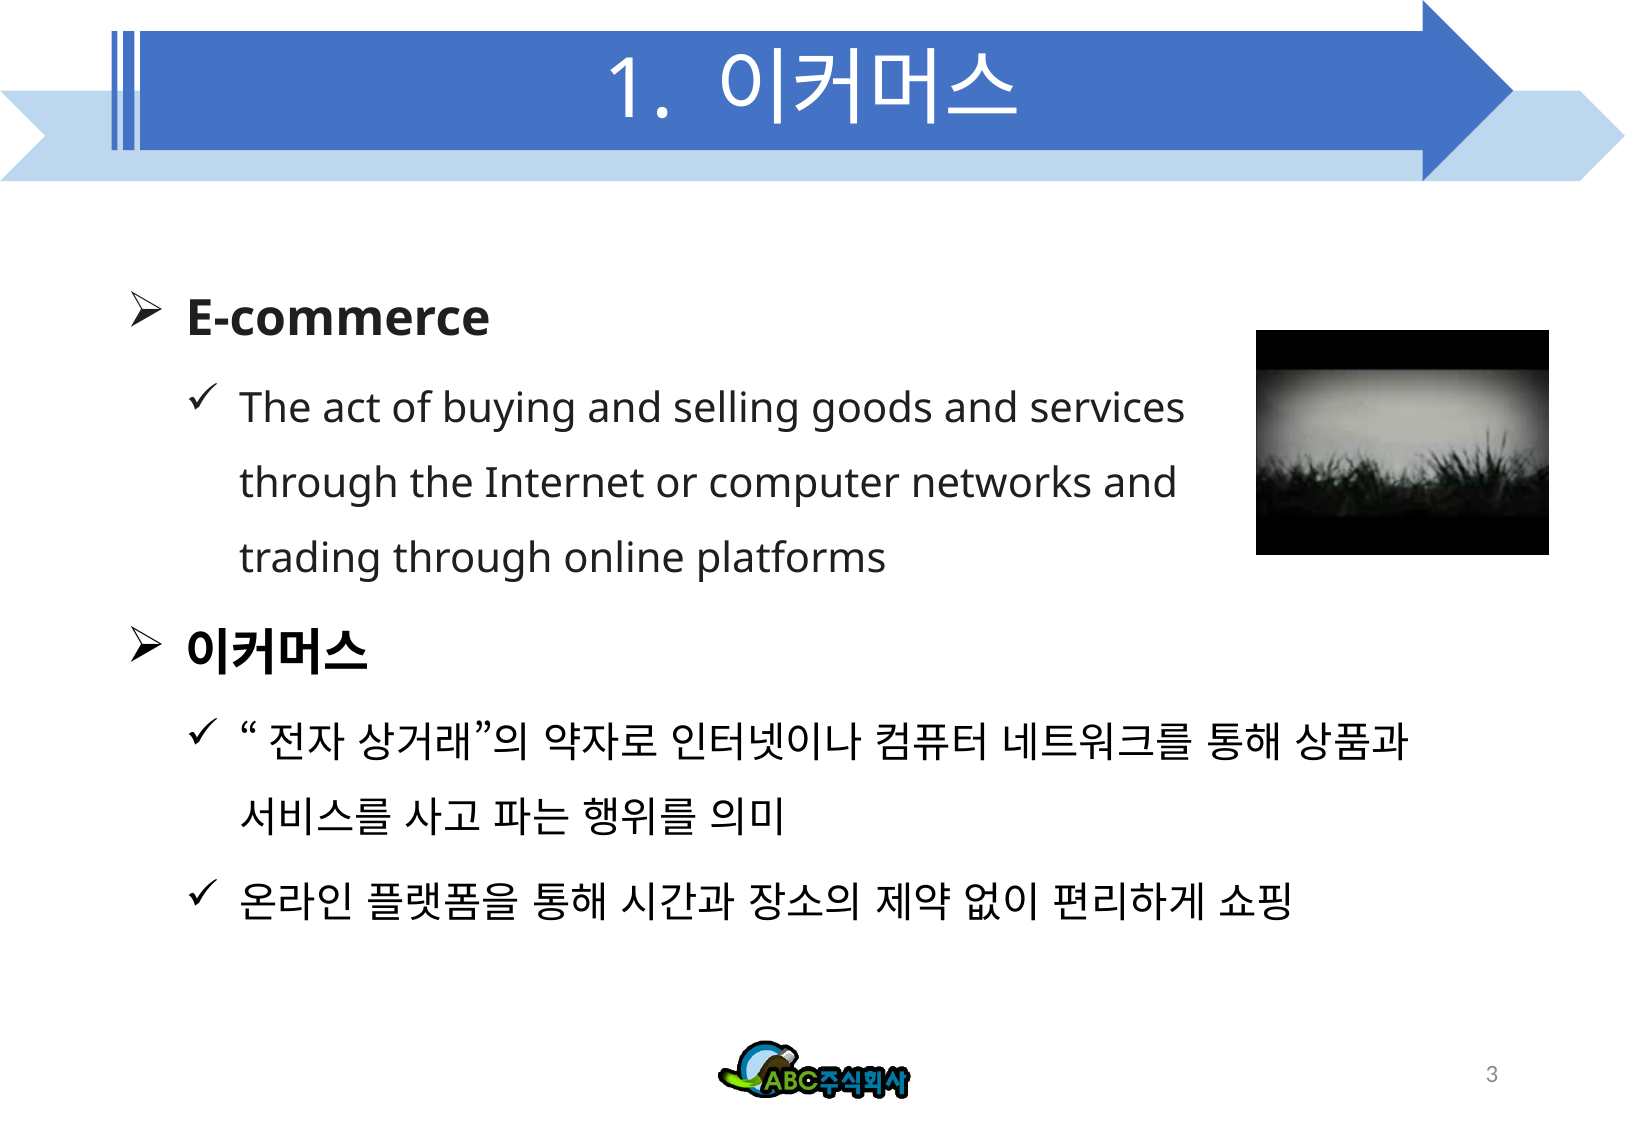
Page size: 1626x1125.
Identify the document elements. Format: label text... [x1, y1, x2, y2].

list E-commerce The act of buying and selling goods and services through the Internet or computer networks and trading through online platforms [111, 247, 1514, 582]
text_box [1255, 329, 1549, 556]
title 1. 이커머스 [111, 0, 1514, 182]
slide_number 3 [1147, 1042, 1514, 1103]
text_box 이커머스 “전자 상거래”의 약자로 인터넷이나 컴퓨터 네트워크를 통해 상품과 서비스를 사고 파는 행위를 의미 온라인 플랫폼을 통해 시간과 장소의 제약 없이 편리하게 쇼핑 [111, 582, 1514, 1016]
picture [709, 1034, 916, 1103]
